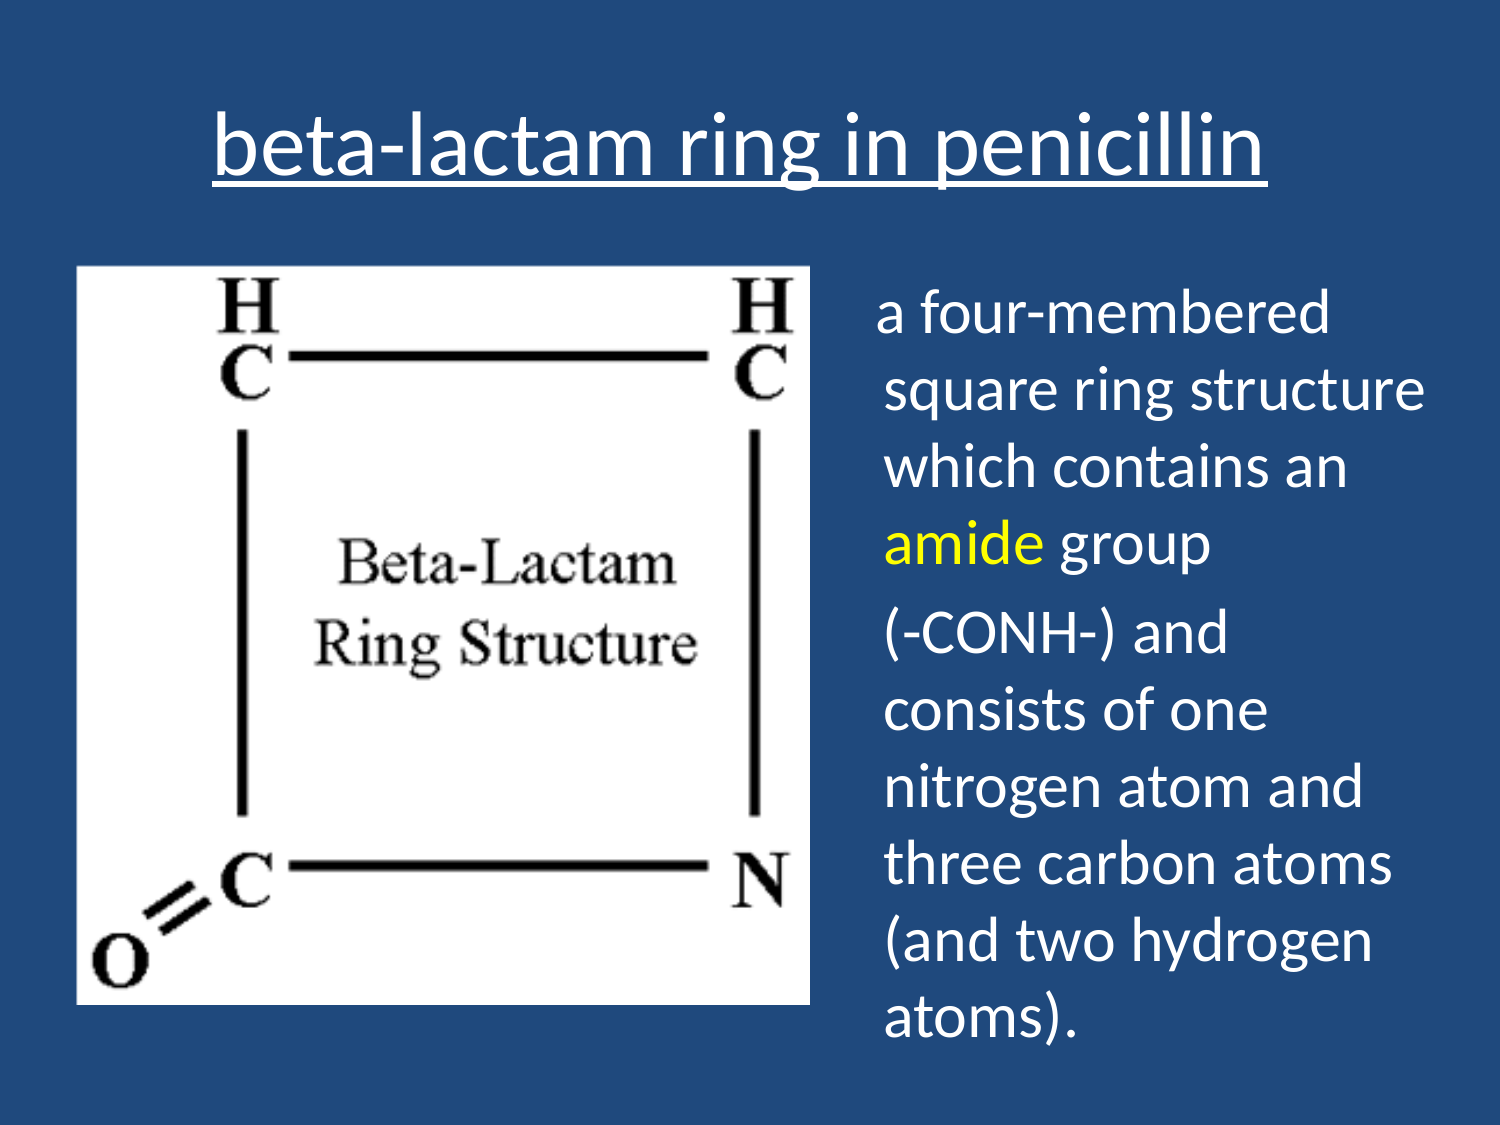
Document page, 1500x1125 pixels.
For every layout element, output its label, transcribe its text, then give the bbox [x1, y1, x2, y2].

picture [74, 262, 811, 1006]
list a four-membered square ring structure which contains an amide group (-CONH-) and consists of one nitrogen atom and three carbon atoms (and two hydrogen atoms). [809, 262, 1461, 1060]
title beta-lactam ring in penicillin [75, 45, 1425, 233]
